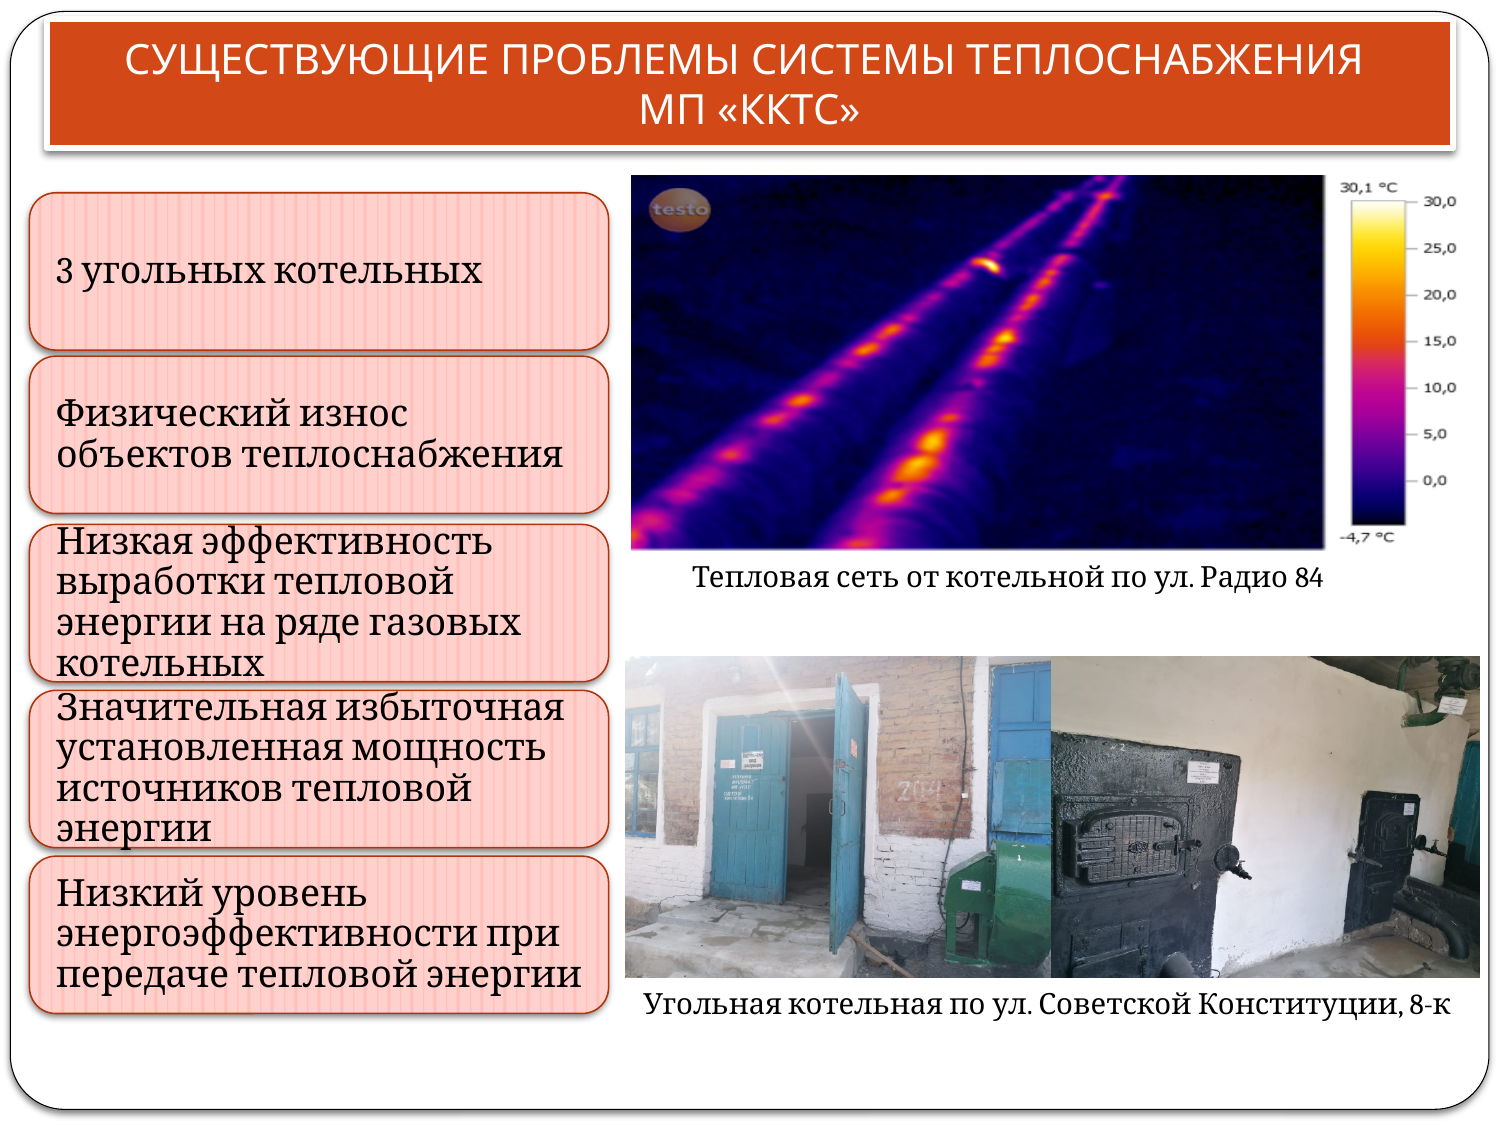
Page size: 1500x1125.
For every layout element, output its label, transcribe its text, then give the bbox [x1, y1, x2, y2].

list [29, 181, 609, 1025]
text_box Тепловая сеть от котельной по ул. Радио 84 [677, 560, 1339, 601]
text_box Угольная котельная по ул. Советской Конституции, 8-к [628, 988, 1467, 1028]
picture [631, 175, 1483, 551]
title СУЩЕСТВУЮЩИЕ ПРОБЛЕМЫ СИСТЕМЫ ТЕПЛОСНАБЖЕНИЯ МП «ККТС» [44, 16, 1456, 151]
picture [624, 656, 1480, 979]
